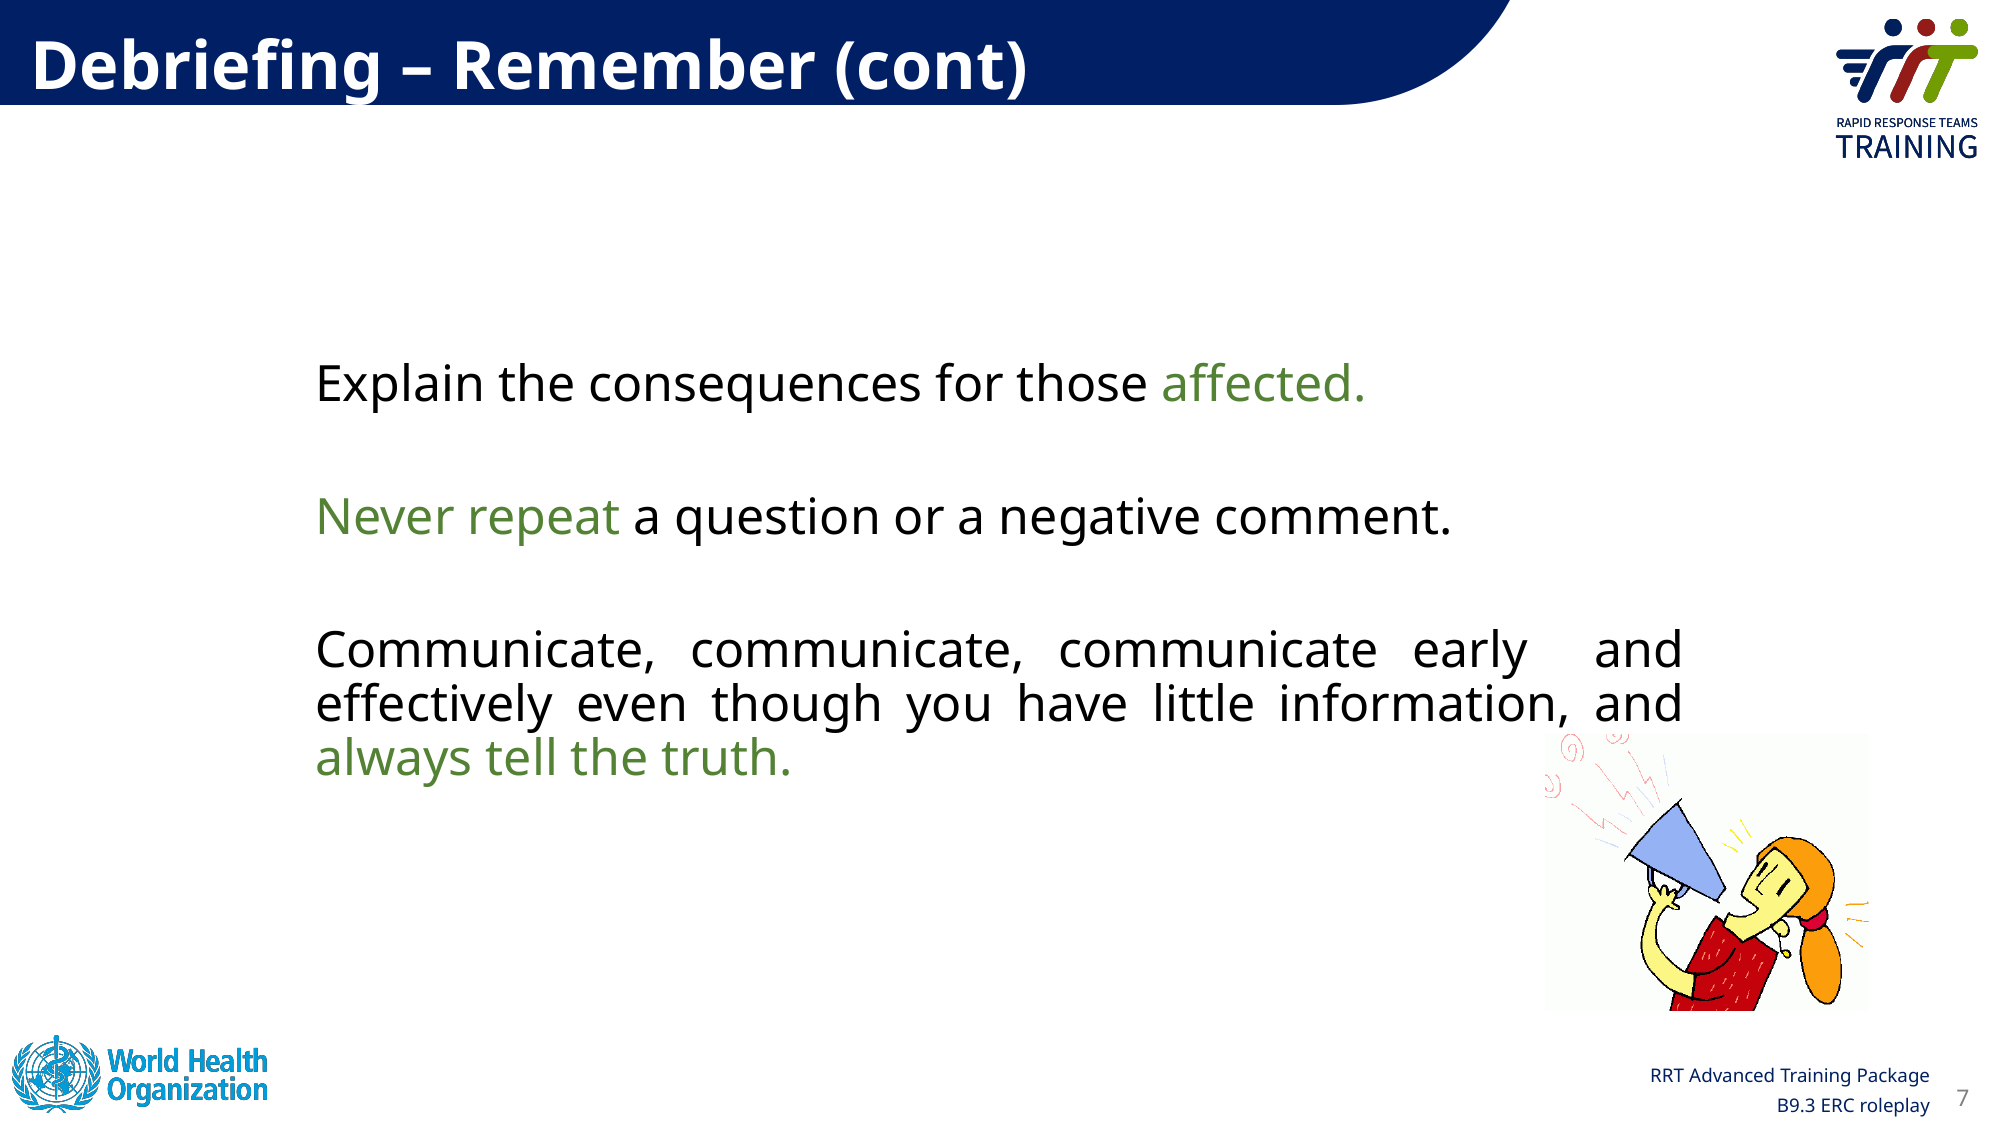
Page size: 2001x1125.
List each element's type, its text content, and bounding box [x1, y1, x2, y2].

picture [1835, 19, 1978, 167]
picture [40, 1062, 47, 1070]
picture [30, 1083, 37, 1091]
list Explain the consequences for those affected. Never repeat a question or a negative comment. Communicate, communicate, communicate early and effectively even though you have little information, and always tell the truth. [307, 278, 1693, 754]
picture [1545, 734, 1870, 1012]
picture [24, 1054, 36, 1087]
picture [22, 1062, 26, 1077]
picture [12, 1035, 54, 1068]
picture [71, 1053, 90, 1091]
picture [0, 0, 1533, 105]
text_box Debriefing – Remember (cont) [22, 15, 1490, 122]
picture [12, 1083, 48, 1113]
picture [34, 1054, 43, 1078]
picture [46, 1056, 54, 1062]
picture [50, 1108, 62, 1113]
picture [59, 1035, 267, 1113]
picture [36, 1088, 78, 1105]
